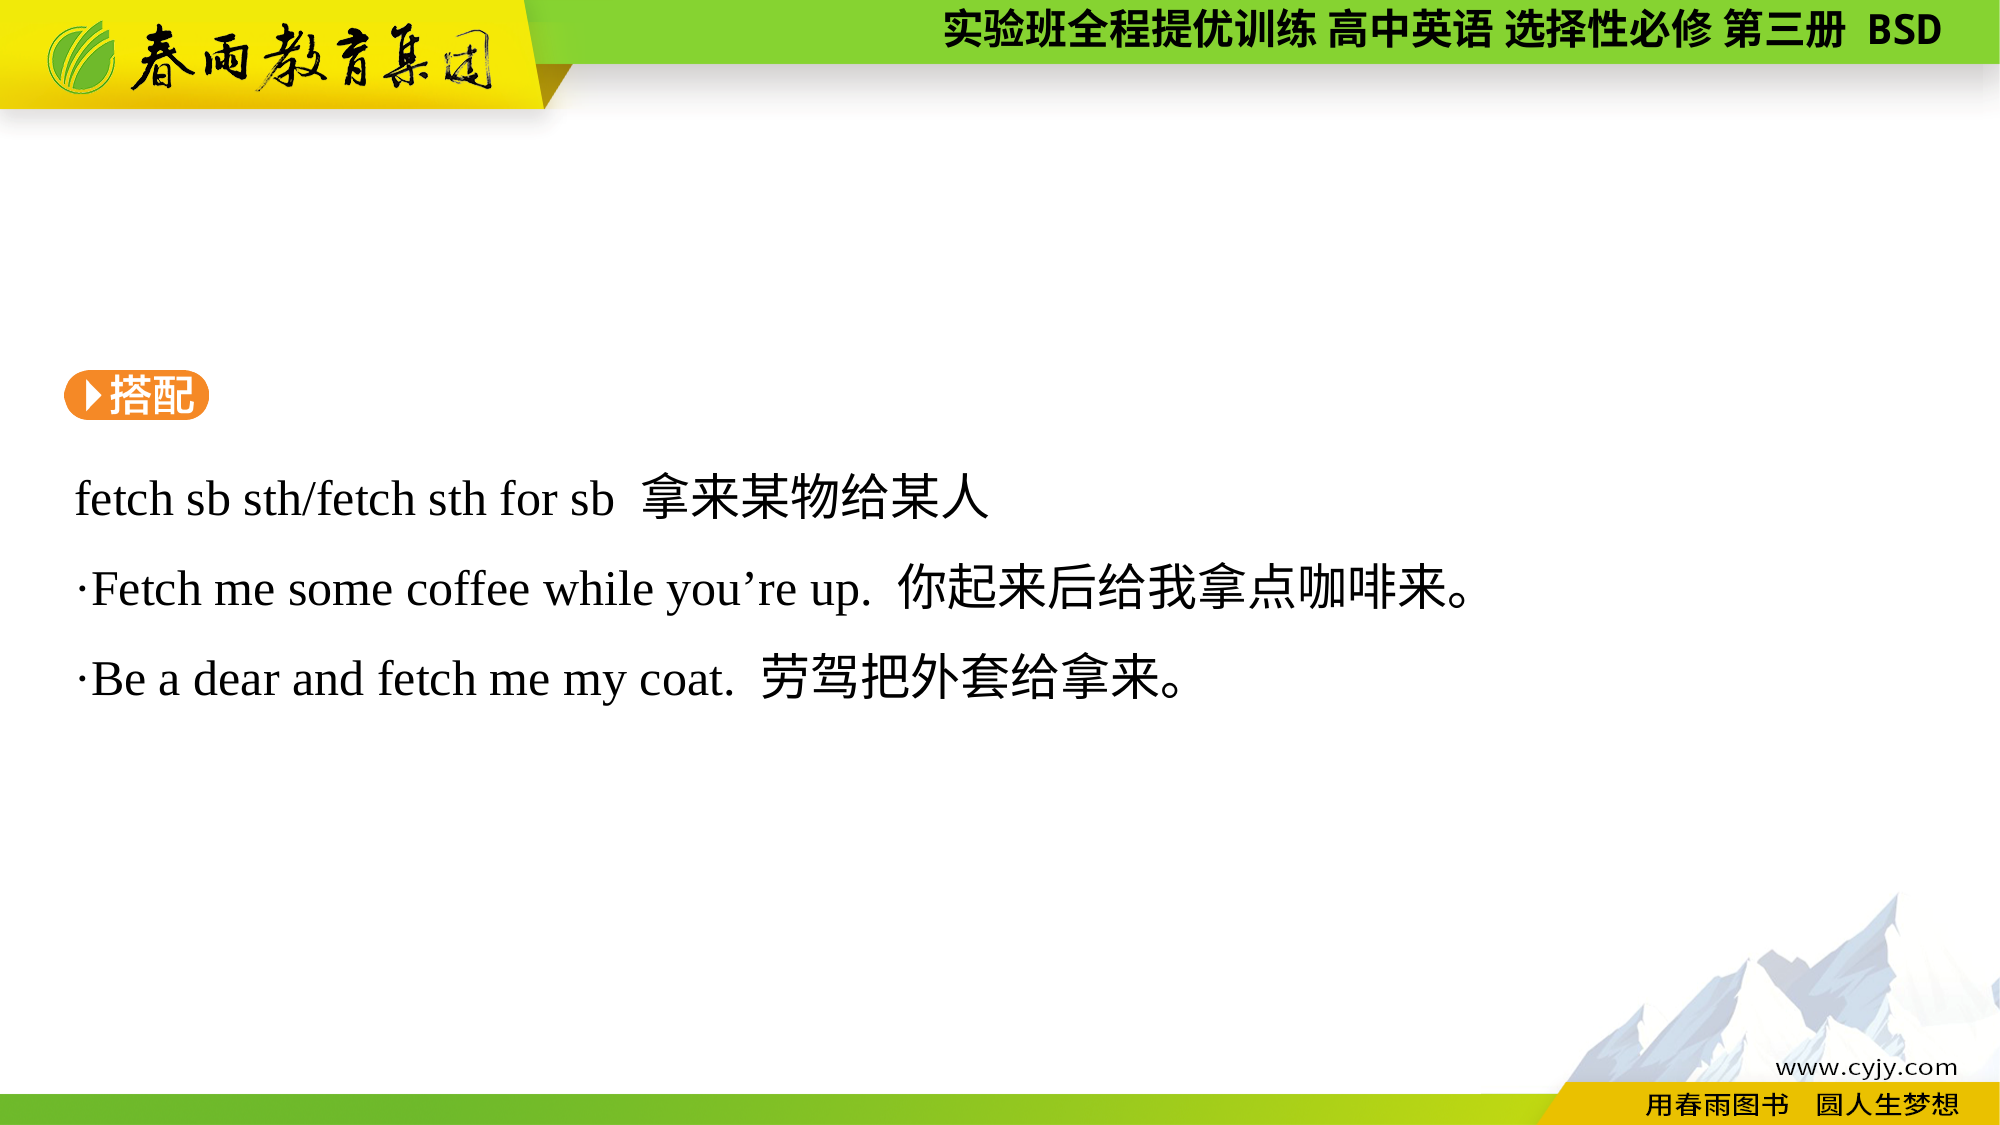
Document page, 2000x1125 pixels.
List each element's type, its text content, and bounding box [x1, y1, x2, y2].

picture [0, 0, 2000, 1125]
list fetch sb sth/fetch sth for sb 拿来某物给某人 ·Fetch me some coffee while you’re up. 你起来后给我拿点咖啡来。 ·Be a dear and fetch me my coat. 劳驾把外套给拿来。 [59, 427, 1944, 705]
